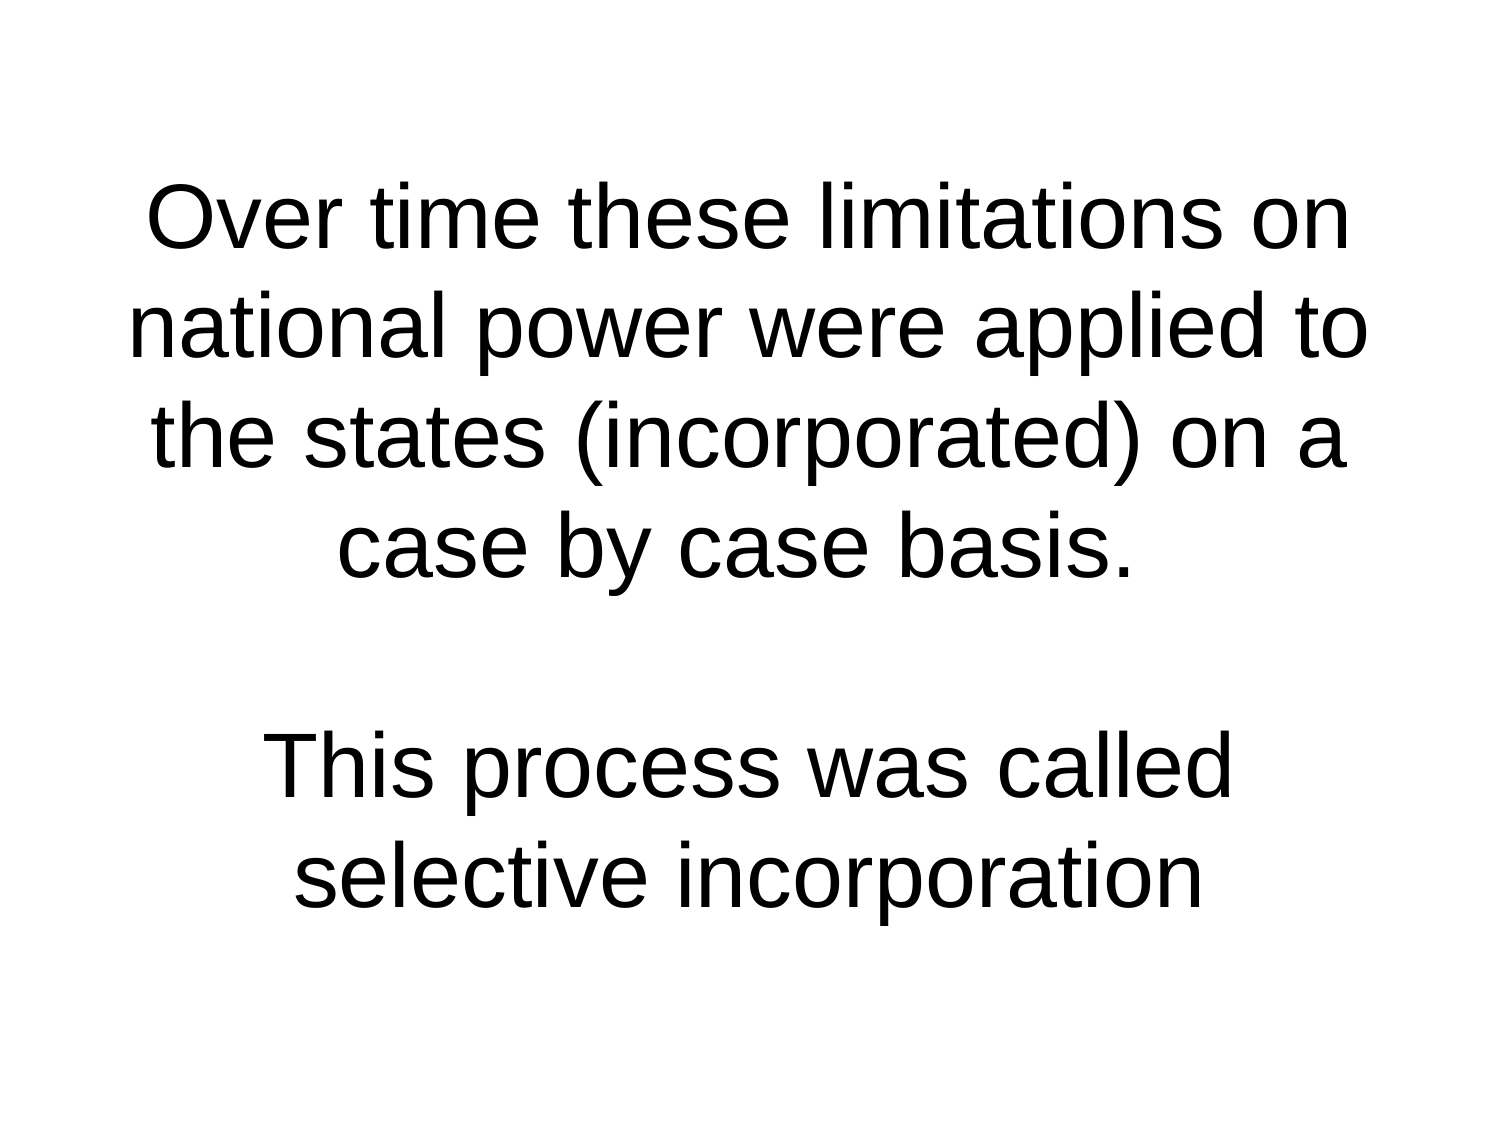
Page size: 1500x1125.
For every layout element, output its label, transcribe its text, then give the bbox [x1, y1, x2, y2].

title Over time these limitations on national power were applied to the states (incorporated) on a case by case basis. This process was called selective incorporation [74, 44, 1426, 1038]
